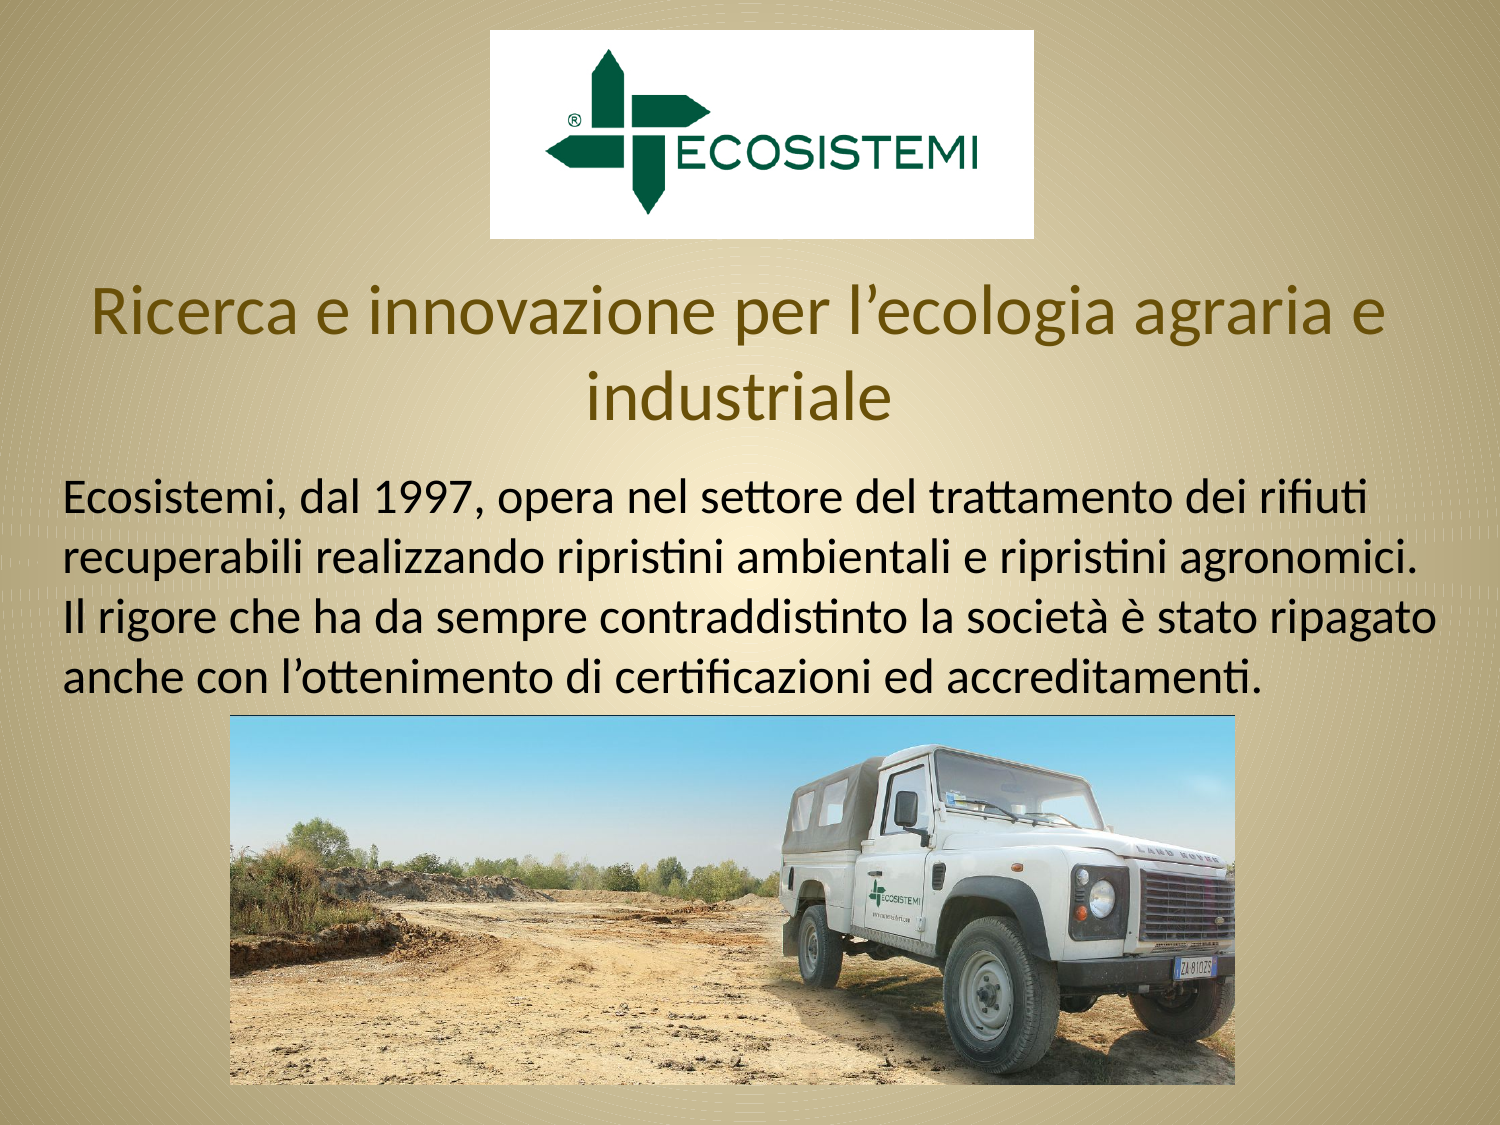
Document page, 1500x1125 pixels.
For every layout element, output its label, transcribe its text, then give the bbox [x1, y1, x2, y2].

text_box Ecosistemi, dal 1997, opera nel settore del trattamento dei rifiuti recuperabili realizzando ripristini ambientali e ripristini agronomici. Il rigore che ha da sempre contraddistinto la società è stato ripagato anche con l’ottenimento di certificazioni ed accreditamenti. [47, 456, 1453, 711]
picture [229, 715, 1235, 1085]
title Ricerca e innovazione per l’ecologia agraria e industriale [64, 255, 1415, 443]
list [489, 30, 1034, 239]
